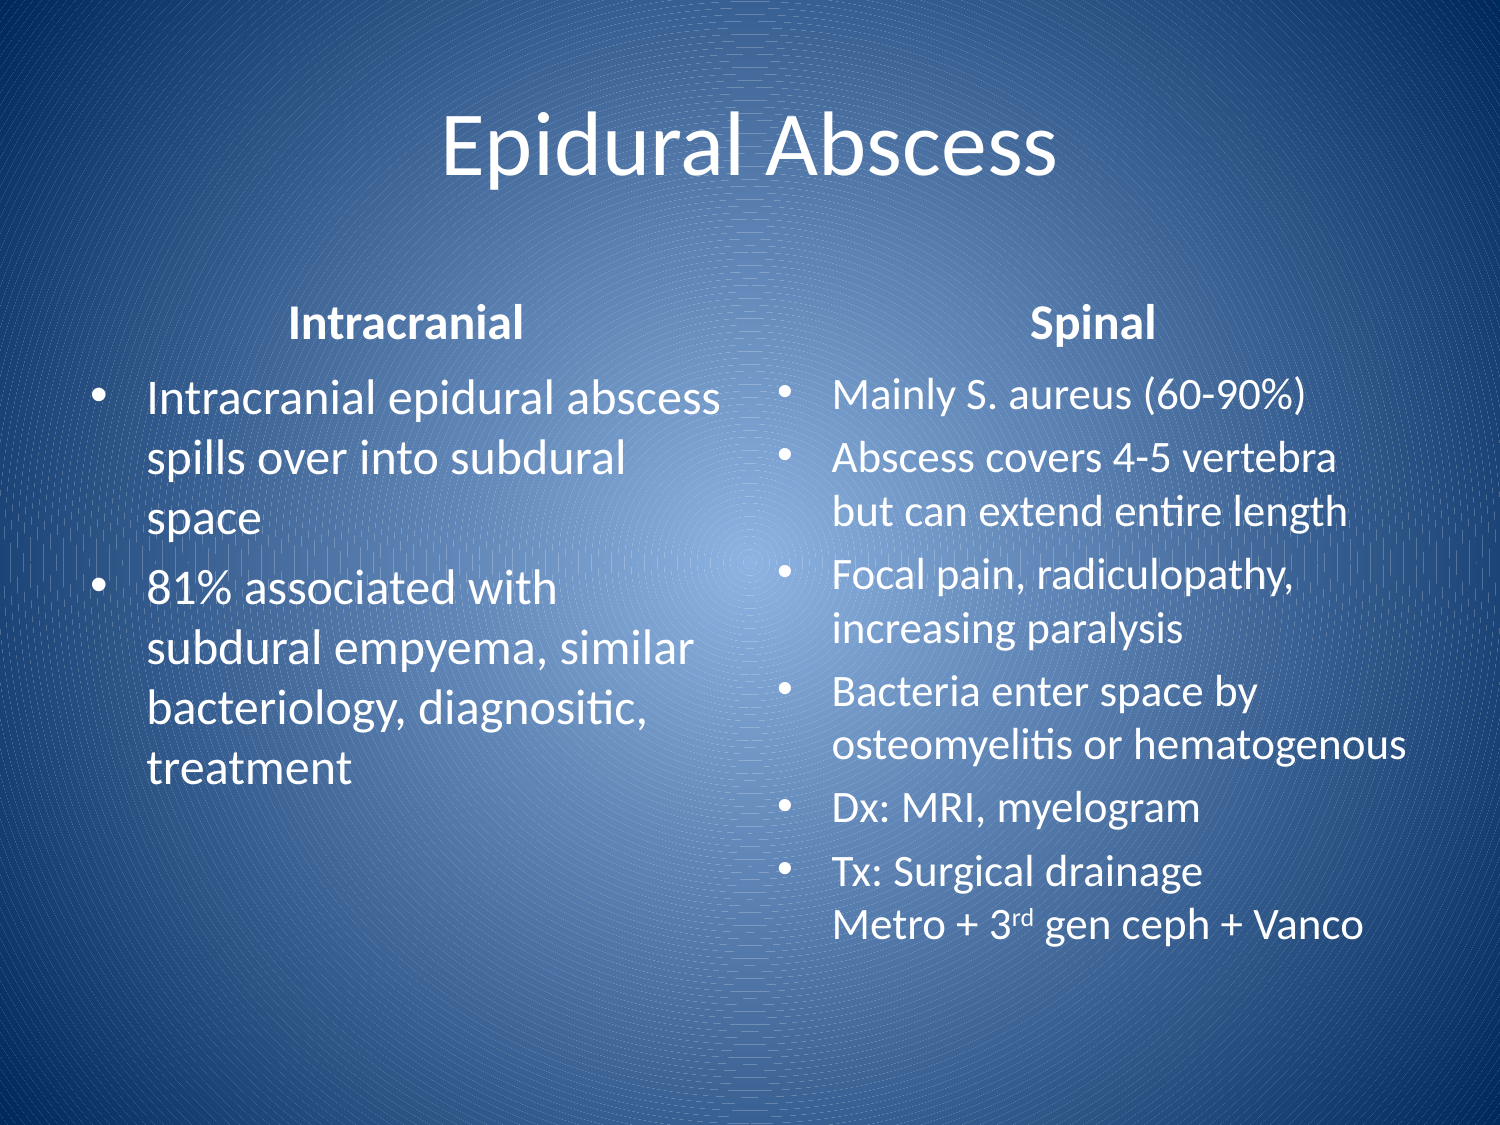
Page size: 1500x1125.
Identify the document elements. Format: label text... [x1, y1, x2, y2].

list Spinal [761, 251, 1425, 356]
title Epidural Abscess [75, 45, 1425, 233]
list Mainly S. aureus (60-90%) Abscess covers 4-5 vertebra but can extend entire length Focal pain, radiculopathy, increasing paralysis Bacteria enter space by osteomyelitis or hematogenous Dx: MRI, myelogram Tx: Surgical drainage Metro + 3rd gen ceph + Vanco [761, 356, 1425, 1005]
list Intracranial [75, 251, 738, 356]
list Intracranial epidural abscess spills over into subdural space 81% associated with subdural empyema, similar bacteriology, diagnositic, treatment [75, 356, 738, 1005]
